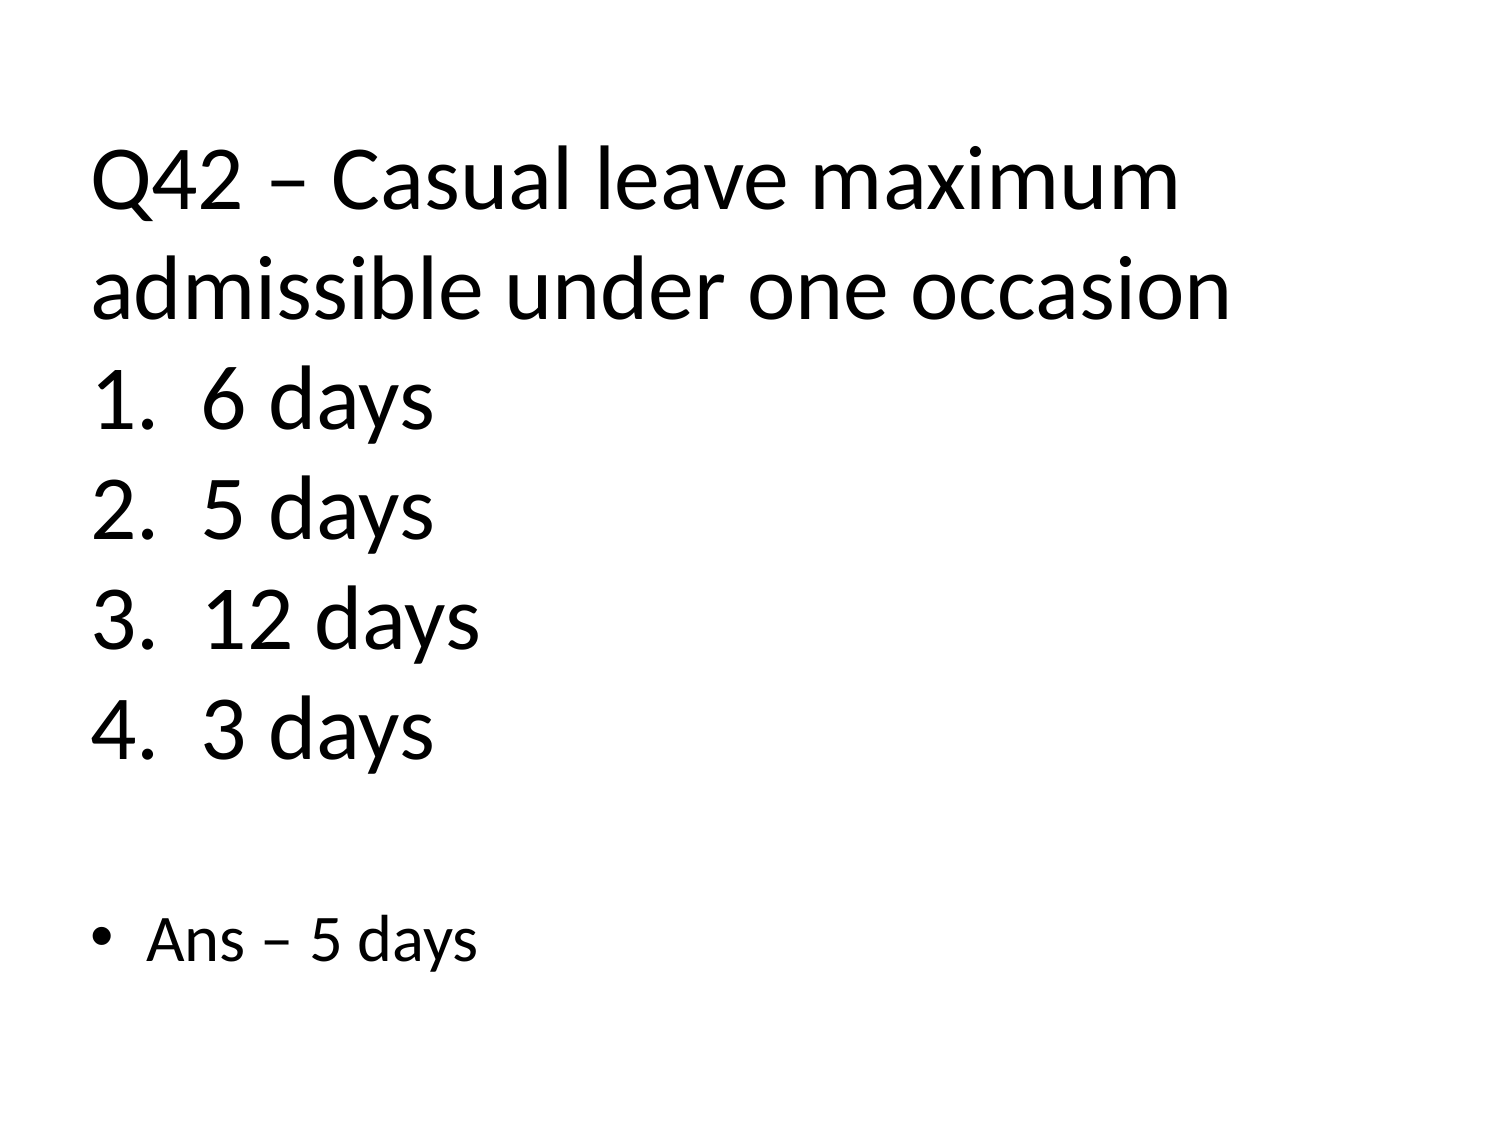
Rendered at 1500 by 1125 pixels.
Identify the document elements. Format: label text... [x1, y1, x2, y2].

list Ans – 5 days [75, 887, 1425, 1005]
title Q42 – Casual leave maximum admissible under one occasion 1. 6 days 2. 5 days 3. 12 days 4. 3 days [75, 45, 1425, 850]
